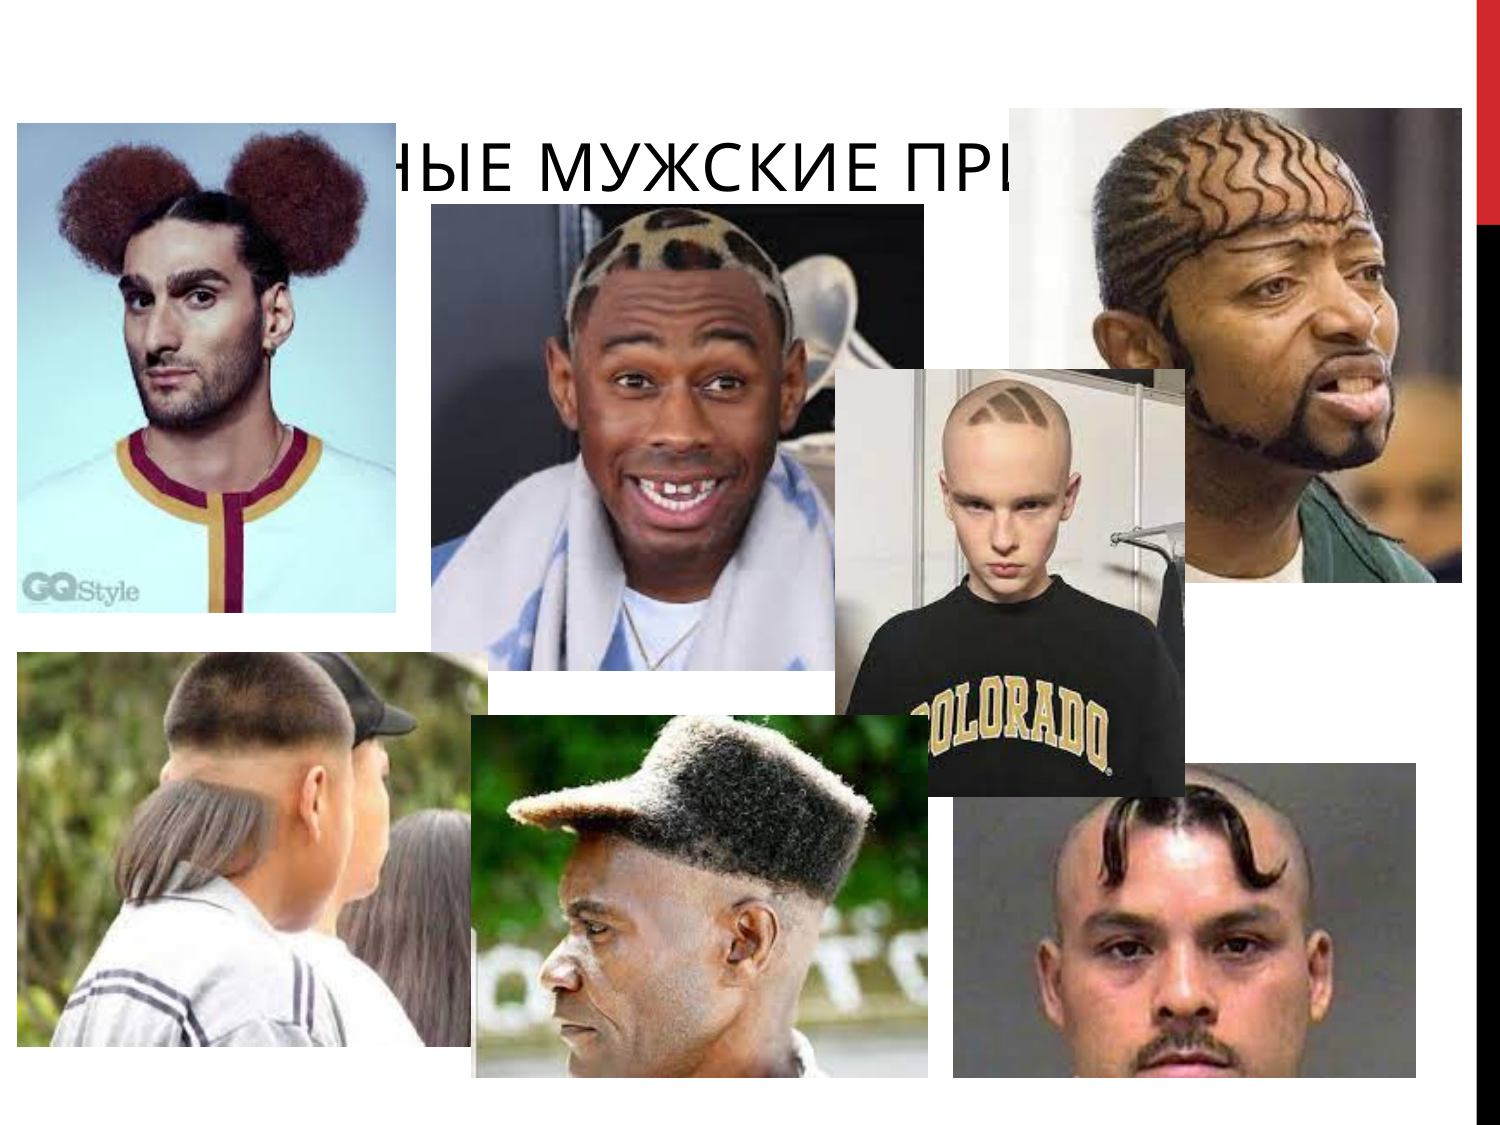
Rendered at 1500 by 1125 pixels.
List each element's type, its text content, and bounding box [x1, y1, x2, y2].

list Странные мужские прически [75, 37, 1350, 213]
picture [17, 122, 397, 614]
picture [17, 107, 1463, 1079]
